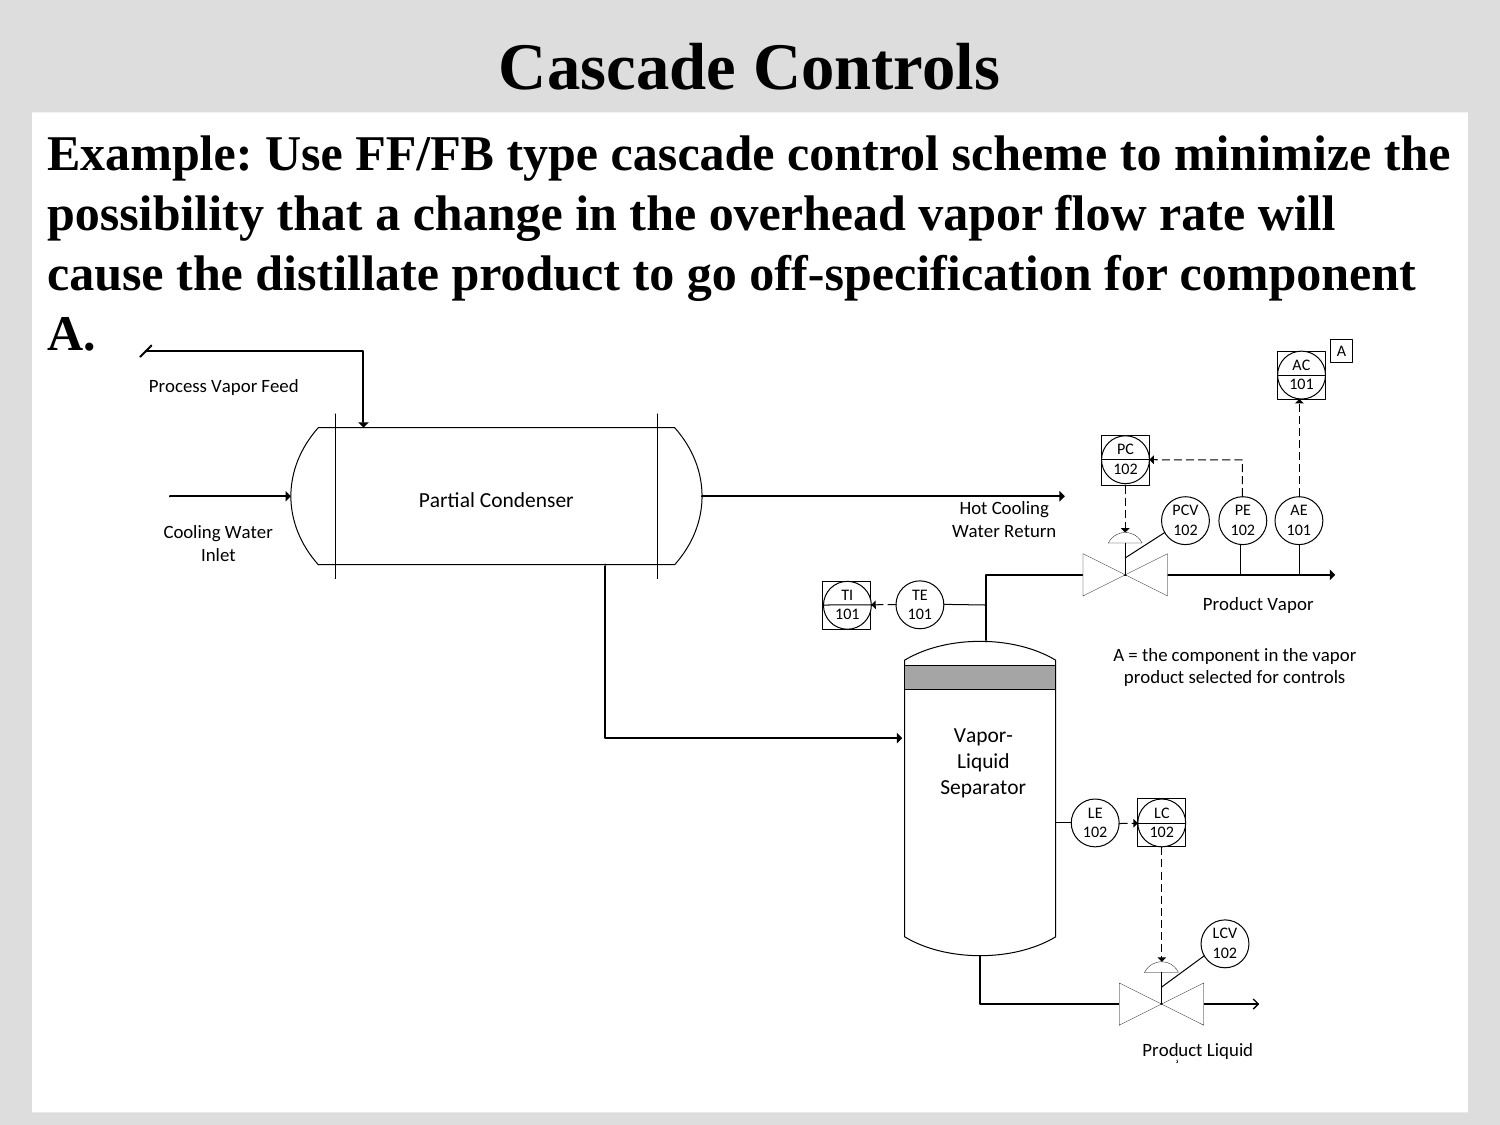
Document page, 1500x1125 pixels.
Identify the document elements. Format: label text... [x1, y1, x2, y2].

title Cascade Controls [43, 12, 1457, 112]
subtitle Example: Use FF/FB type cascade control scheme to minimize the possibility that a change in the overhead vapor flow rate will cause the distillate product to go off-specification for component A. [32, 112, 1468, 1113]
picture [137, 337, 1363, 1065]
